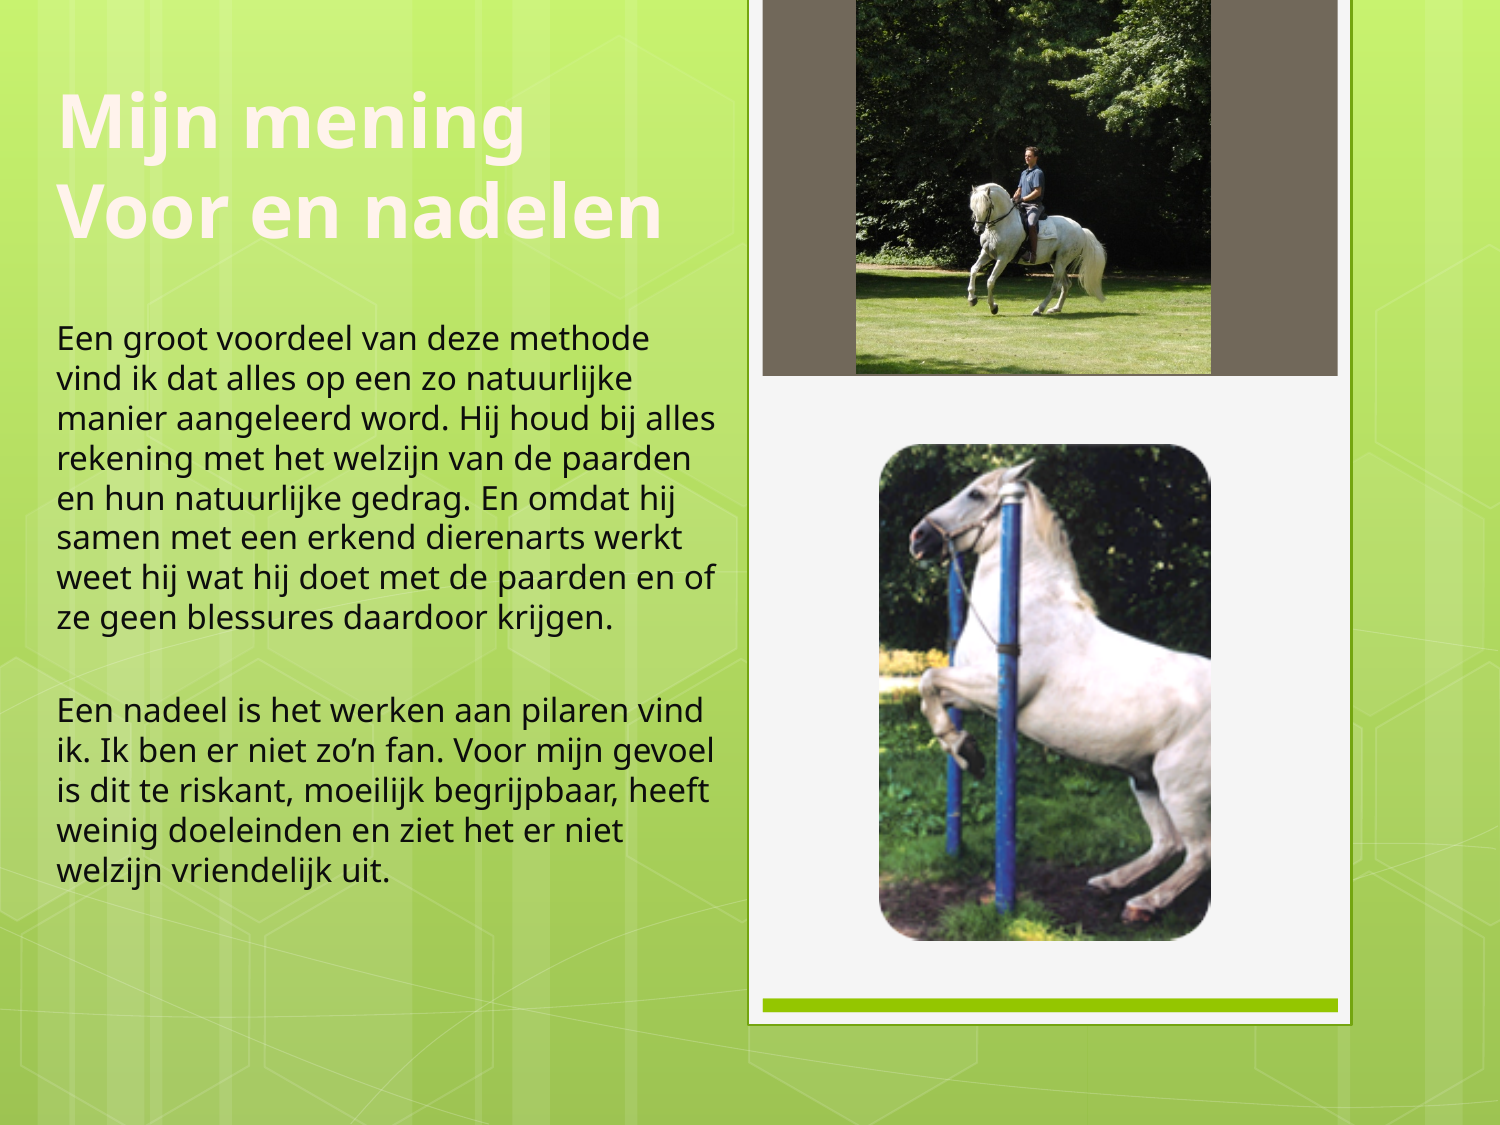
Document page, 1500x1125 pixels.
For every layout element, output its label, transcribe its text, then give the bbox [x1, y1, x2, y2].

subtitle Een groot voordeel van deze methode vind ik dat alles op een zo natuurlijke manier aangeleerd word. Hij houd bij alles rekening met het welzijn van de paarden en hun natuurlijke gedrag. En omdat hij samen met een erkend dierenarts werkt weet hij wat hij doet met de paarden en of ze geen blessures daardoor krijgen. Een nadeel is het werken aan pilaren vind ik. Ik ben er niet zo’n fan. Voor mijn gevoel is dit te riskant, moeilijk begrijpbaar, heeft weinig doeleinden en ziet het er niet welzijn vriendelijk uit. [41, 309, 739, 1125]
text_box Mijn mening Voor en nadelen [41, 66, 792, 262]
picture [879, 444, 1211, 941]
picture [856, 0, 1211, 374]
